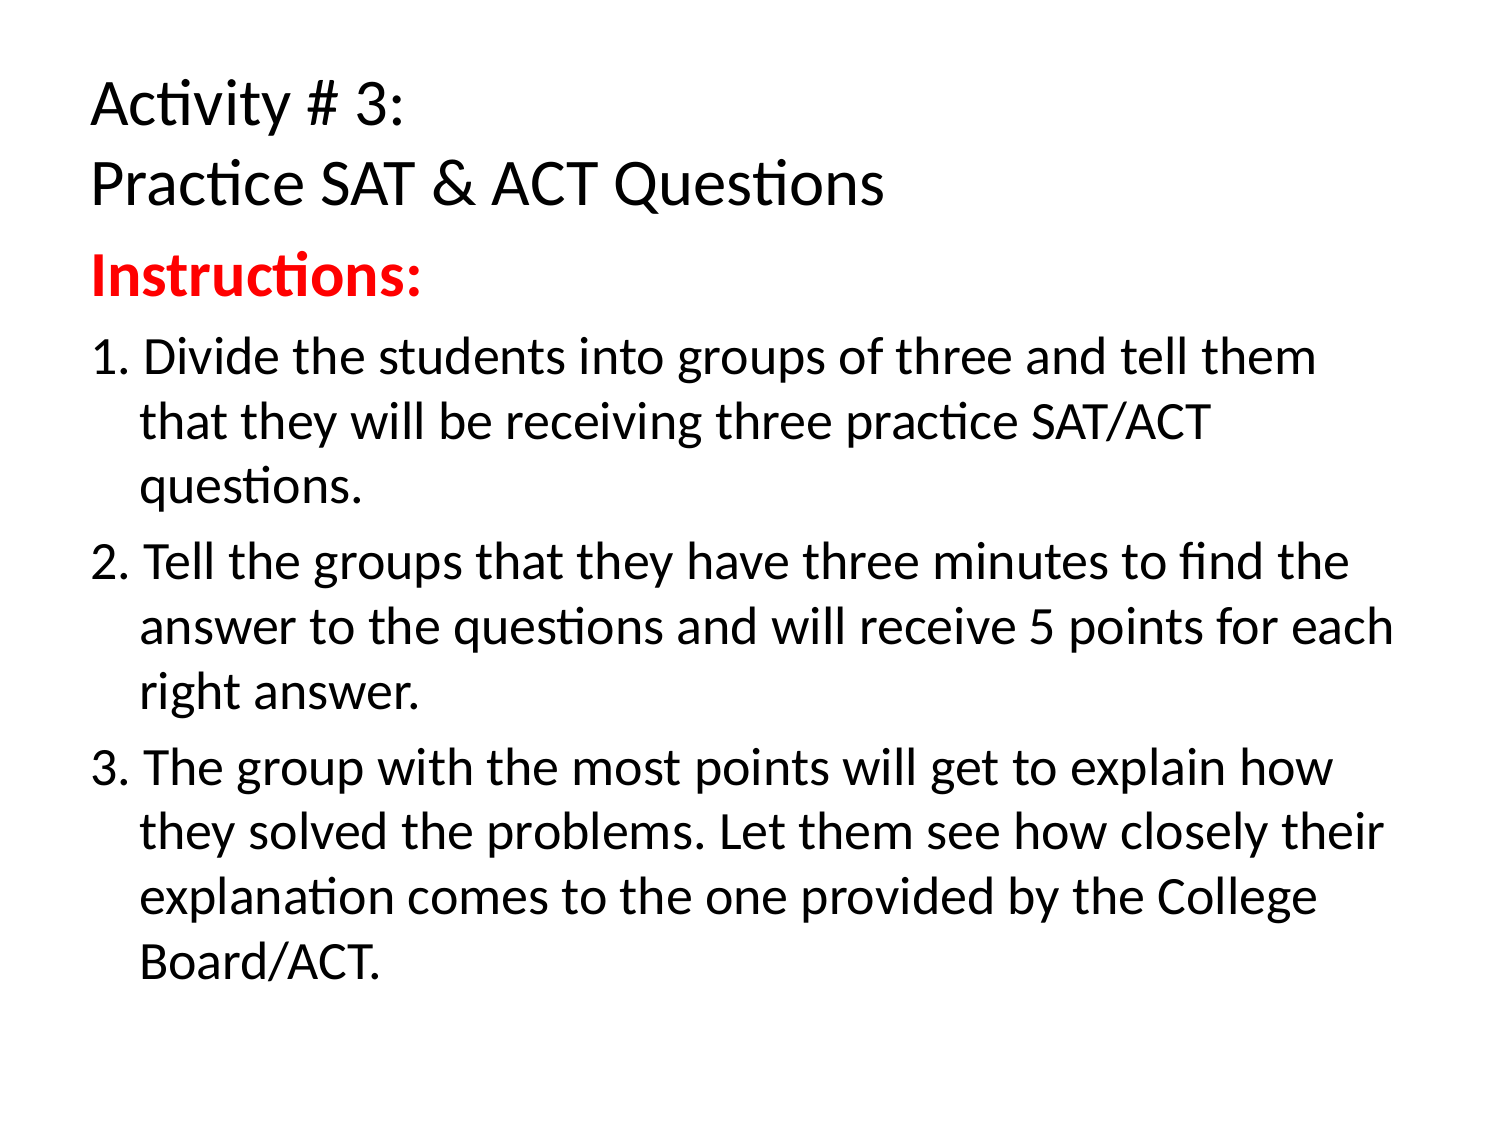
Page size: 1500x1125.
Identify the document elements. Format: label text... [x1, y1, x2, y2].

list Instructions: 1. Divide the students into groups of three and tell them that they will be receiving three practice SAT/ACT questions. 2. Tell the groups that they have three minutes to find the answer to the questions and will receive 5 points for each right answer. 3. The group with the most points will get to explain how they solved the problems. Let them see how closely their explanation comes to the one provided by the College Board/ACT. [75, 224, 1425, 1005]
title Activity # 3: Practice SAT & ACT Questions [75, 45, 1425, 224]
